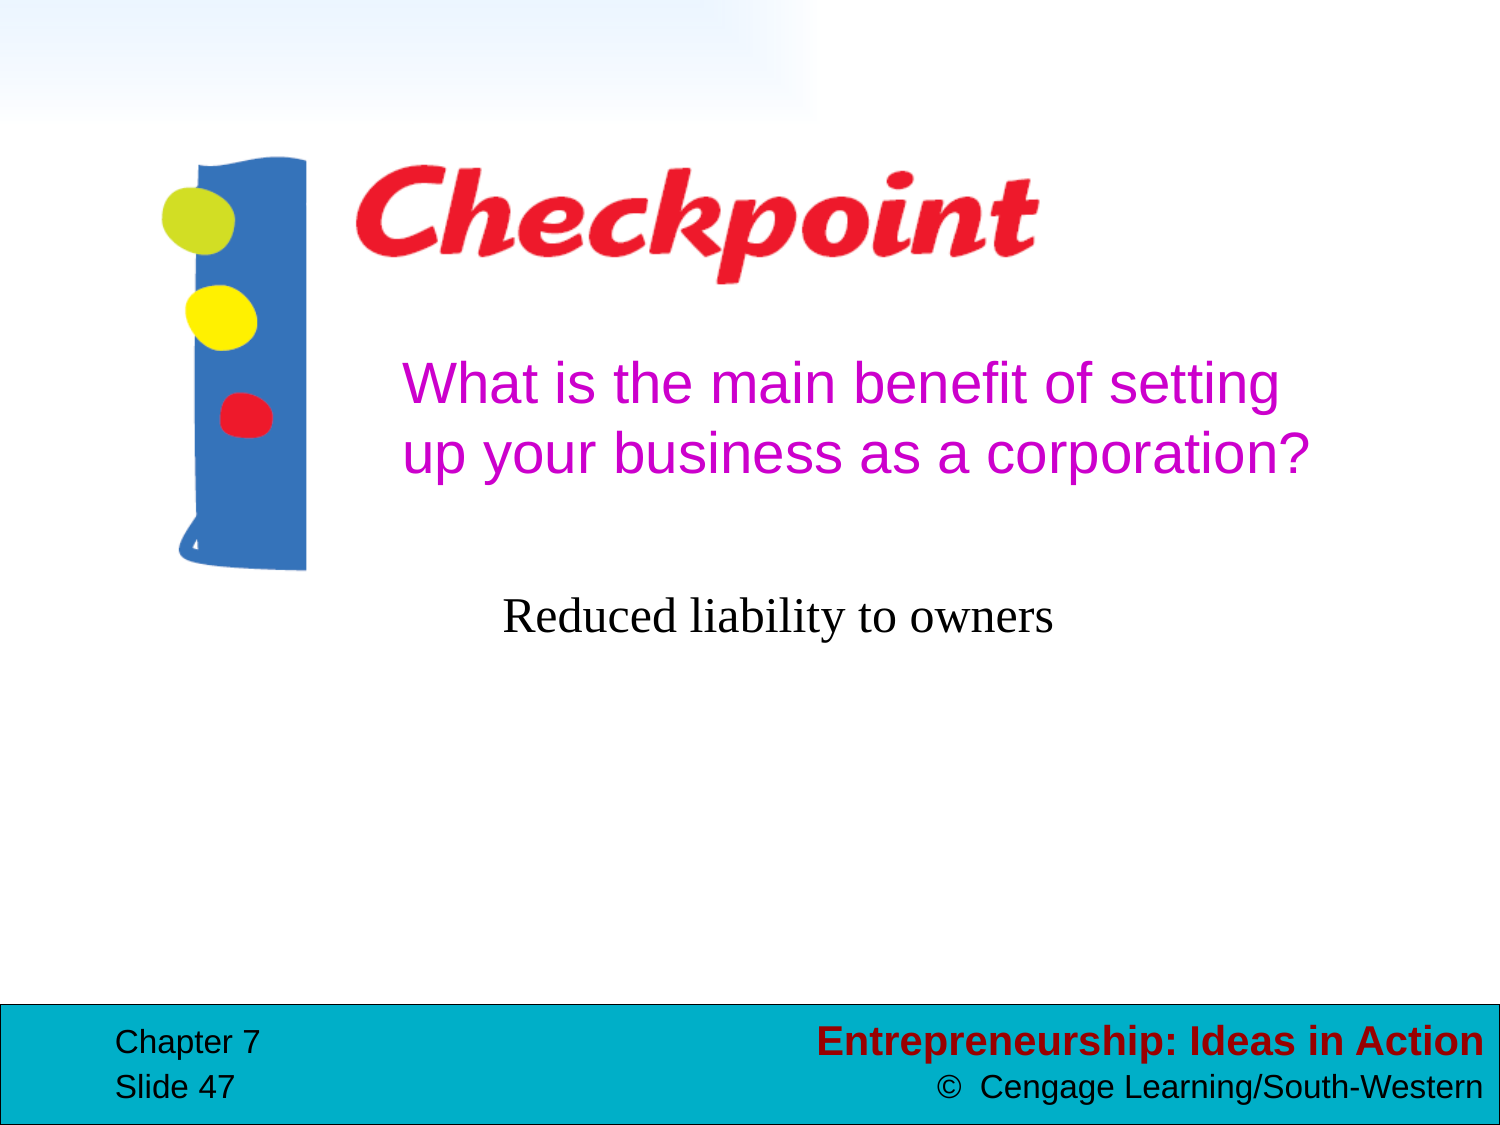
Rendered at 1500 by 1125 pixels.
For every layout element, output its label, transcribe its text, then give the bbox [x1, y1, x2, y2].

text_box Reduced liability to owners [487, 574, 1213, 650]
text_box What is the main benefit of setting up your business as a corporation? [387, 337, 1350, 493]
footer Chapter 7 [99, 1012, 413, 1037]
slide_number Slide 47 [99, 1037, 413, 1113]
picture [149, 137, 307, 588]
picture [324, 149, 1063, 296]
